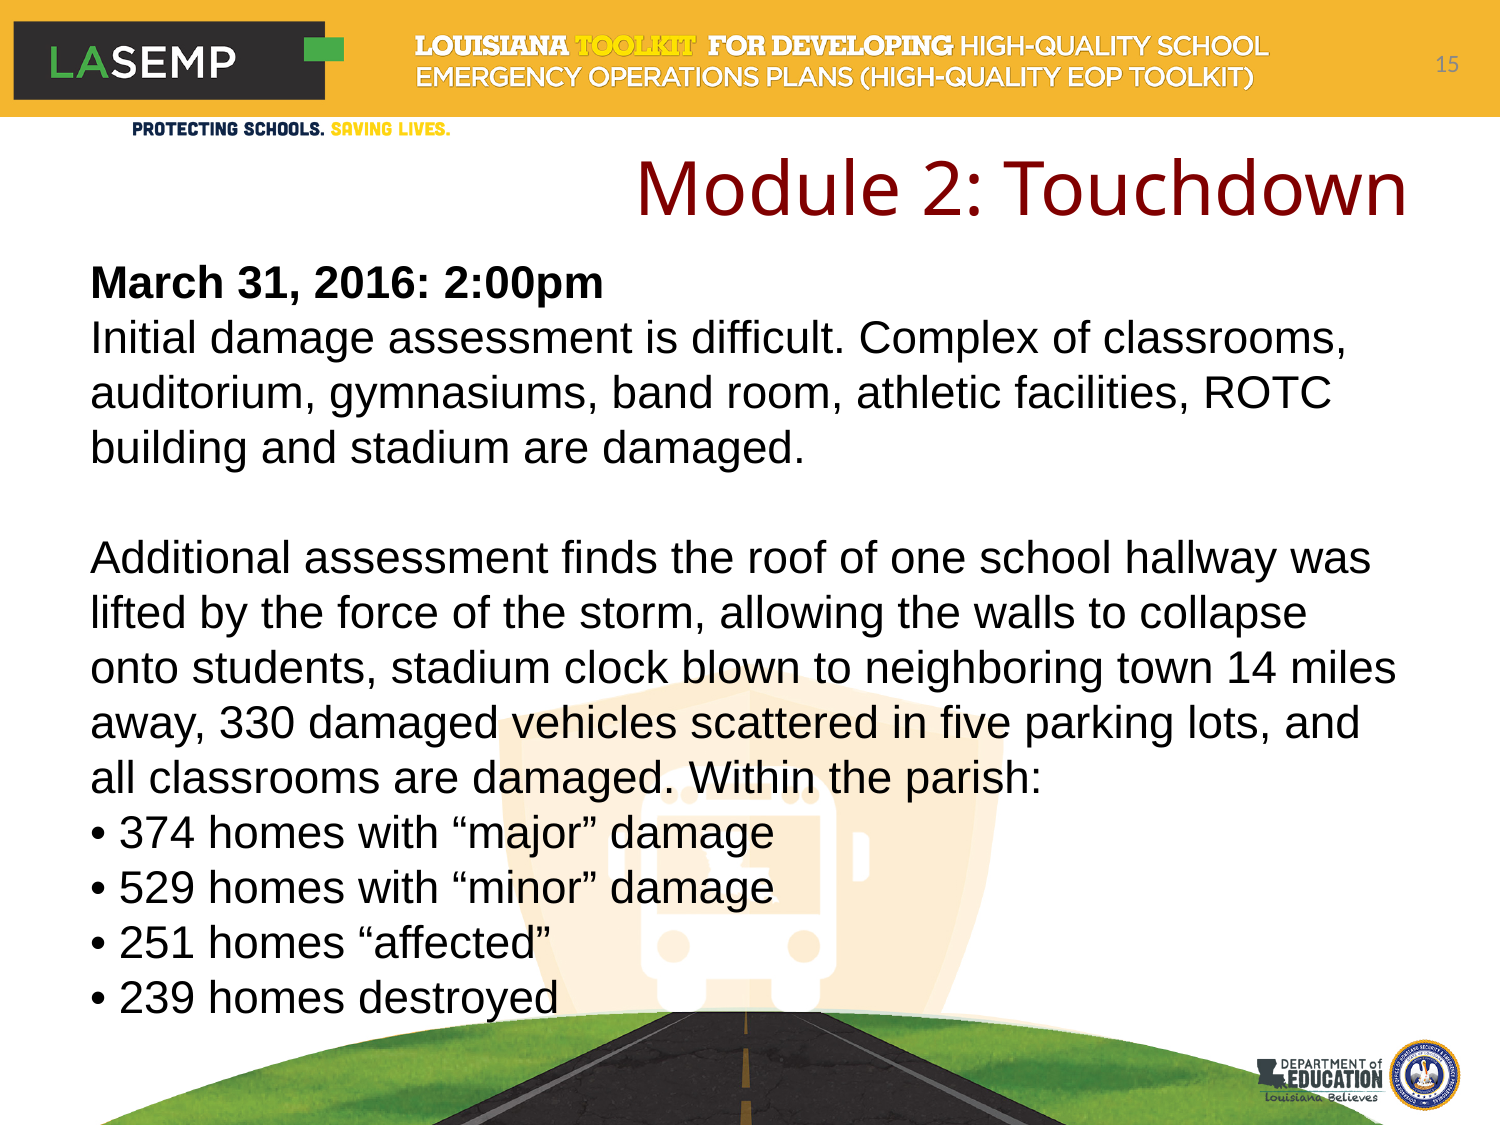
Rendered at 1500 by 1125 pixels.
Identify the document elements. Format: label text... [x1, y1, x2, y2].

slide_number 15 [1125, 32, 1475, 93]
title Module 2: Touchdown [75, 92, 1425, 245]
picture [0, 0, 1500, 1125]
list March 31, 2016: 2:00pm Initial damage assessment is difficult. Complex of classrooms, auditorium, gymnasiums, band room, athletic facilities, ROTC building and stadium are damaged. Additional assessment finds the roof of one school hallway was lifted by the force of the storm, allowing the walls to collapse onto students, stadium clock blown to neighboring town 14 miles away, 330 damaged vehicles scattered in five parking lots, and all classrooms are damaged. Within the parish: • 374 homes with “major” damage • 529 homes with “minor” damage • 251 homes “affected” • 239 homes destroyed [75, 245, 1425, 1125]
